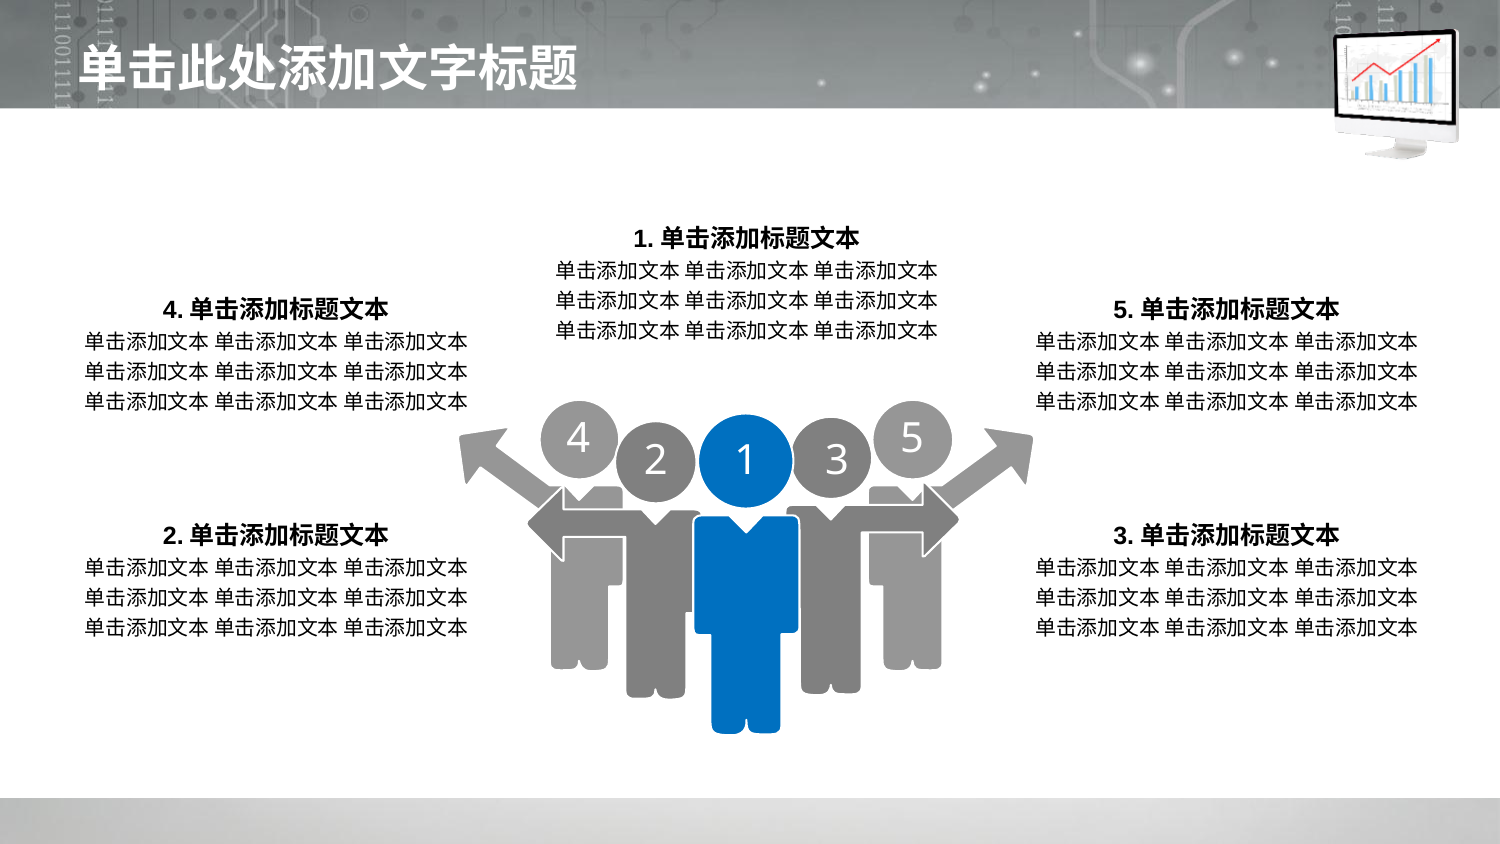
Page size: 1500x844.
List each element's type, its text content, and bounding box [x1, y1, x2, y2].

picture [0, 0, 1500, 162]
text_box 4.单击添加标题文本 单击添加文本 单击添加文本 单击添加文本 单击添加文本 单击添加文本 单击添加文本 单击添加文本 单击添加文本 单击添加文本 [69, 280, 483, 421]
text_box 5.单击添加标题文本 单击添加文本 单击添加文本 单击添加文本 单击添加文本 单击添加文本 单击添加文本 单击添加文本 单击添加文本 单击添加文本 [1020, 280, 1434, 421]
text_box 3.单击添加标题文本 单击添加文本 单击添加文本 单击添加文本 单击添加文本 单击添加文本 单击添加文本 单击添加文本 单击添加文本 单击添加文本 [1035, 506, 1434, 647]
text_box 1.单击添加标题文本 单击添加文本 单击添加文本 单击添加文本 单击添加文本 单击添加文本 单击添加文本 单击添加文本 单击添加文本 单击添加文本 [540, 209, 954, 350]
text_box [693, 413, 800, 736]
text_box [867, 399, 1035, 672]
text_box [457, 399, 624, 672]
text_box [800, 416, 961, 696]
text_box 2.单击添加标题文本 单击添加文本 单击添加文本 单击添加文本 单击添加文本 单击添加文本 单击添加文本 单击添加文本 单击添加文本 单击添加文本 [69, 506, 457, 647]
picture [0, 798, 1500, 844]
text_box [525, 421, 693, 700]
